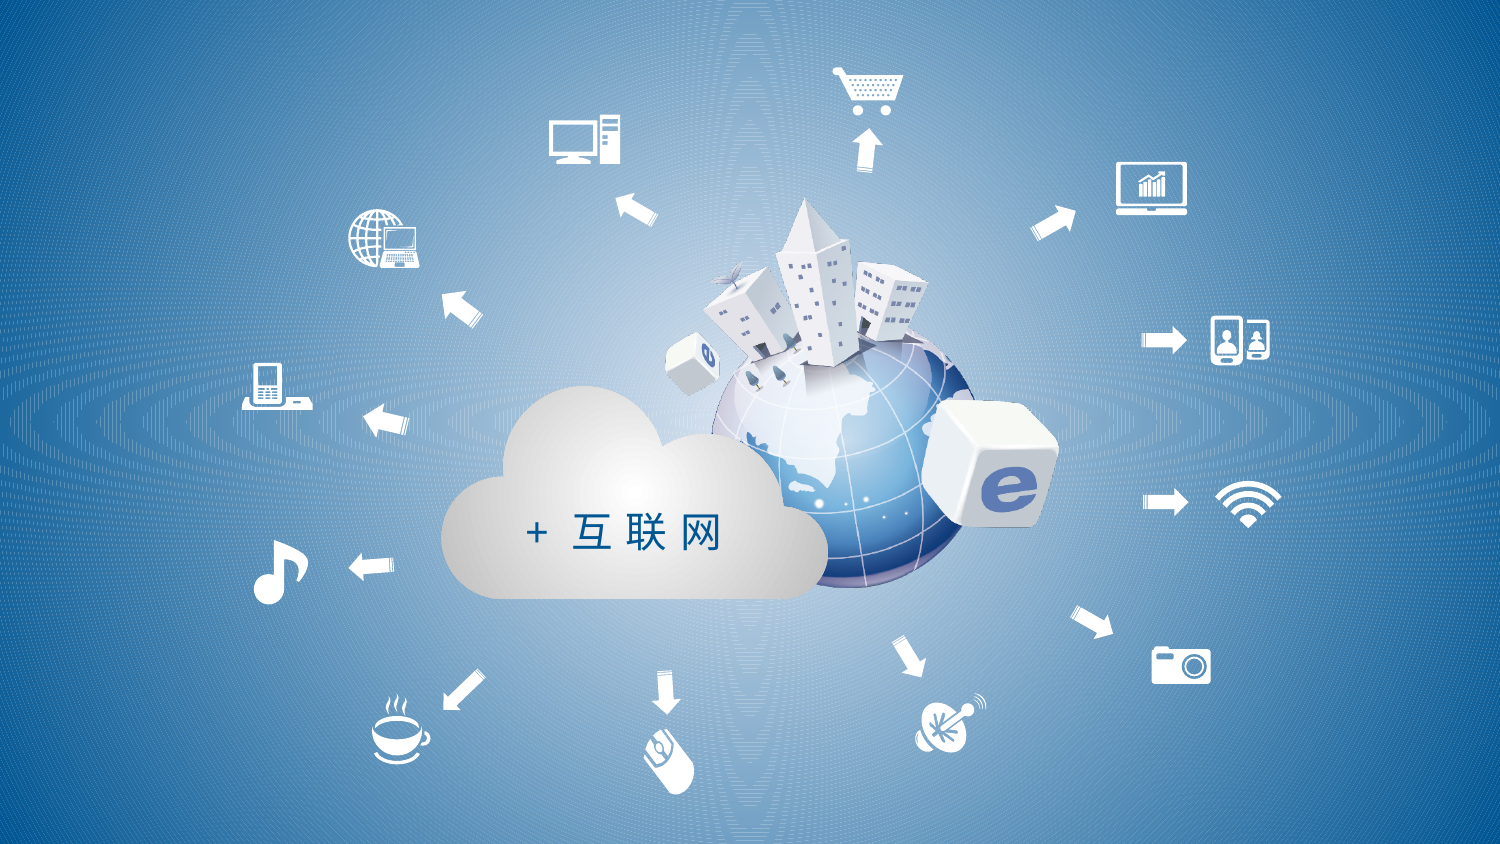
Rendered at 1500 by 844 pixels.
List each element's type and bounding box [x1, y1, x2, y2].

text_box [1070, 608, 1211, 685]
text_box [1142, 480, 1282, 529]
text_box [1030, 161, 1188, 239]
text_box [548, 114, 658, 224]
text_box [1141, 315, 1270, 366]
text_box [643, 670, 699, 801]
text_box [253, 539, 394, 605]
text_box [894, 635, 987, 753]
picture [642, 197, 1059, 588]
text_box [832, 67, 904, 173]
text_box [441, 386, 829, 600]
text_box [348, 208, 483, 326]
text_box [371, 678, 490, 765]
text_box [241, 362, 408, 440]
